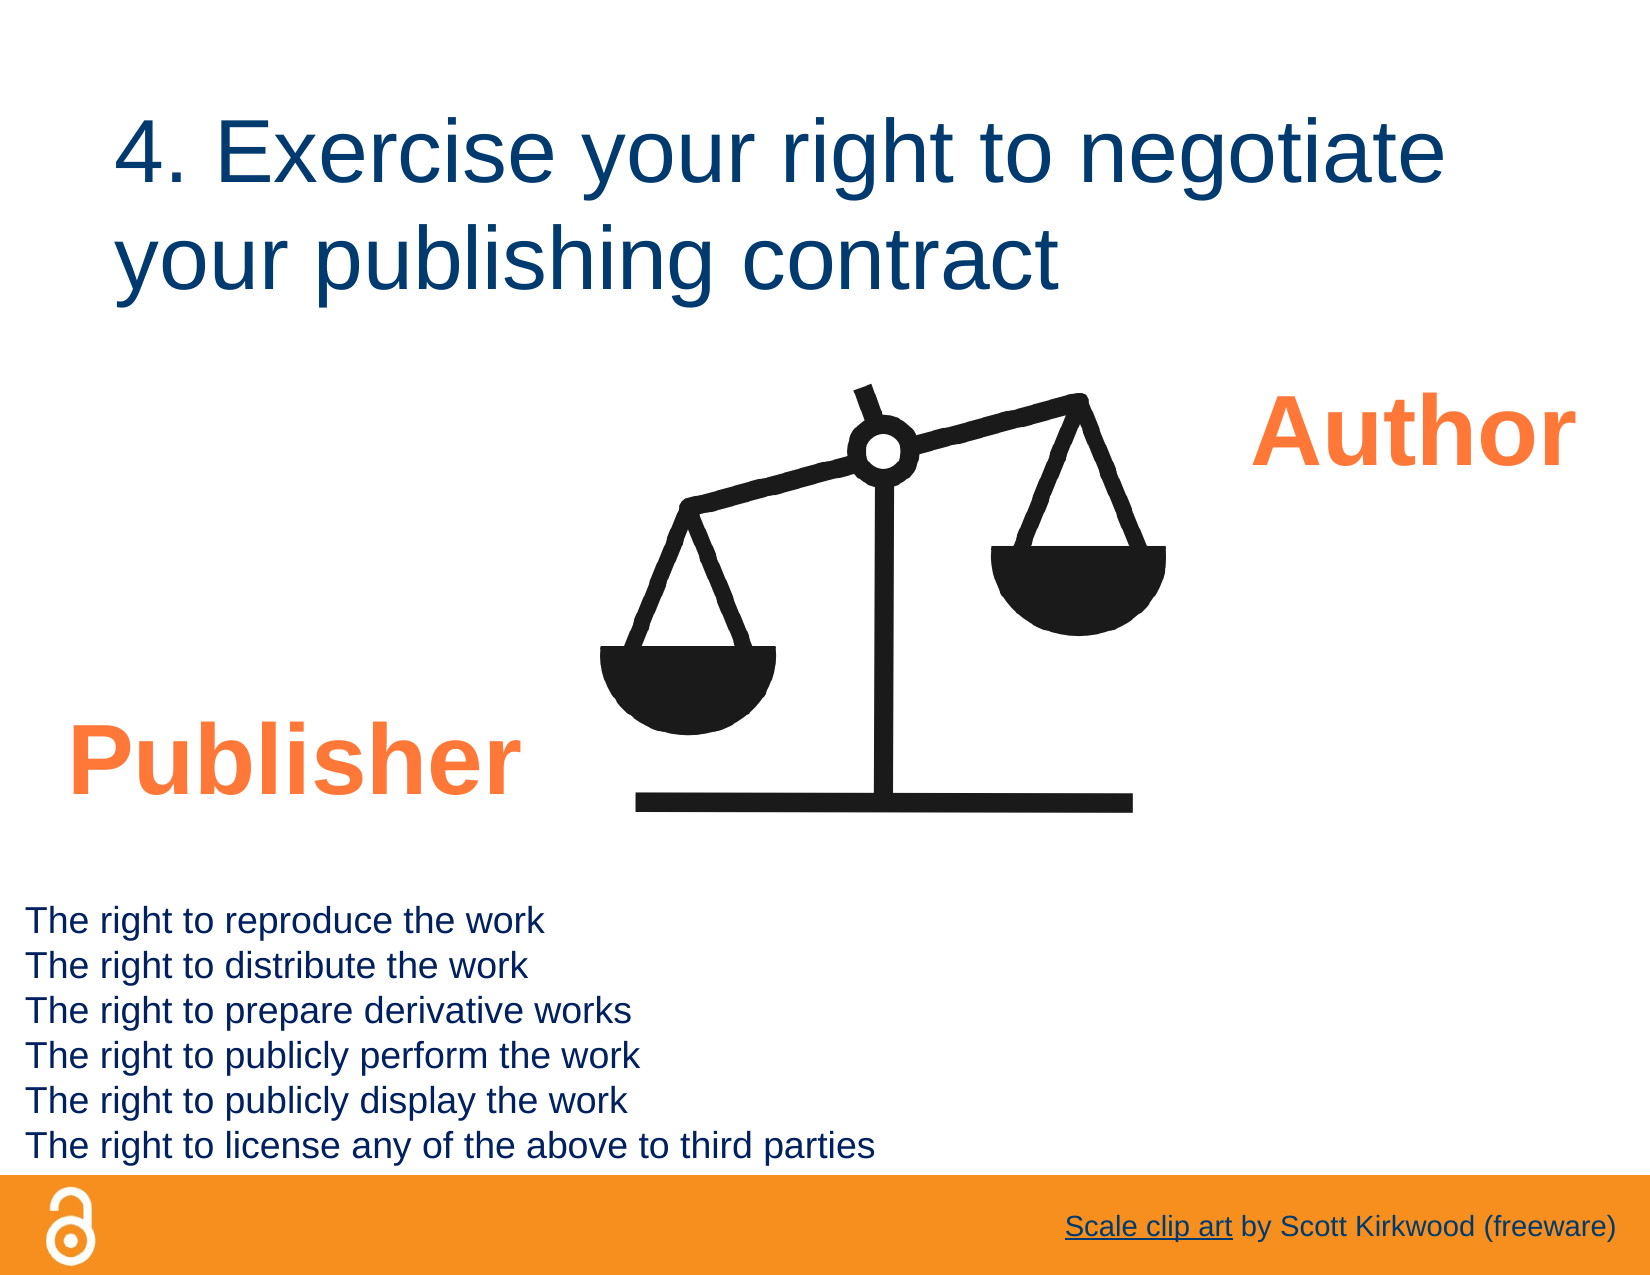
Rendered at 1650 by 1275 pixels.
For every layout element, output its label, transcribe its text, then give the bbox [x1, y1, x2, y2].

picture [0, 1175, 1650, 1275]
picture [599, 376, 1166, 816]
title 4. Exercise your right to negotiate your publishing contract [99, 50, 1550, 350]
text_box Publisher [14, 687, 575, 823]
text_box Author [1235, 357, 1593, 493]
text_box The right to reproduce the work The right to distribute the work The right to prepare derivative works The right to publicly perform the work The right to publicly display the work The right to license any of the above to third parties [10, 888, 948, 1173]
